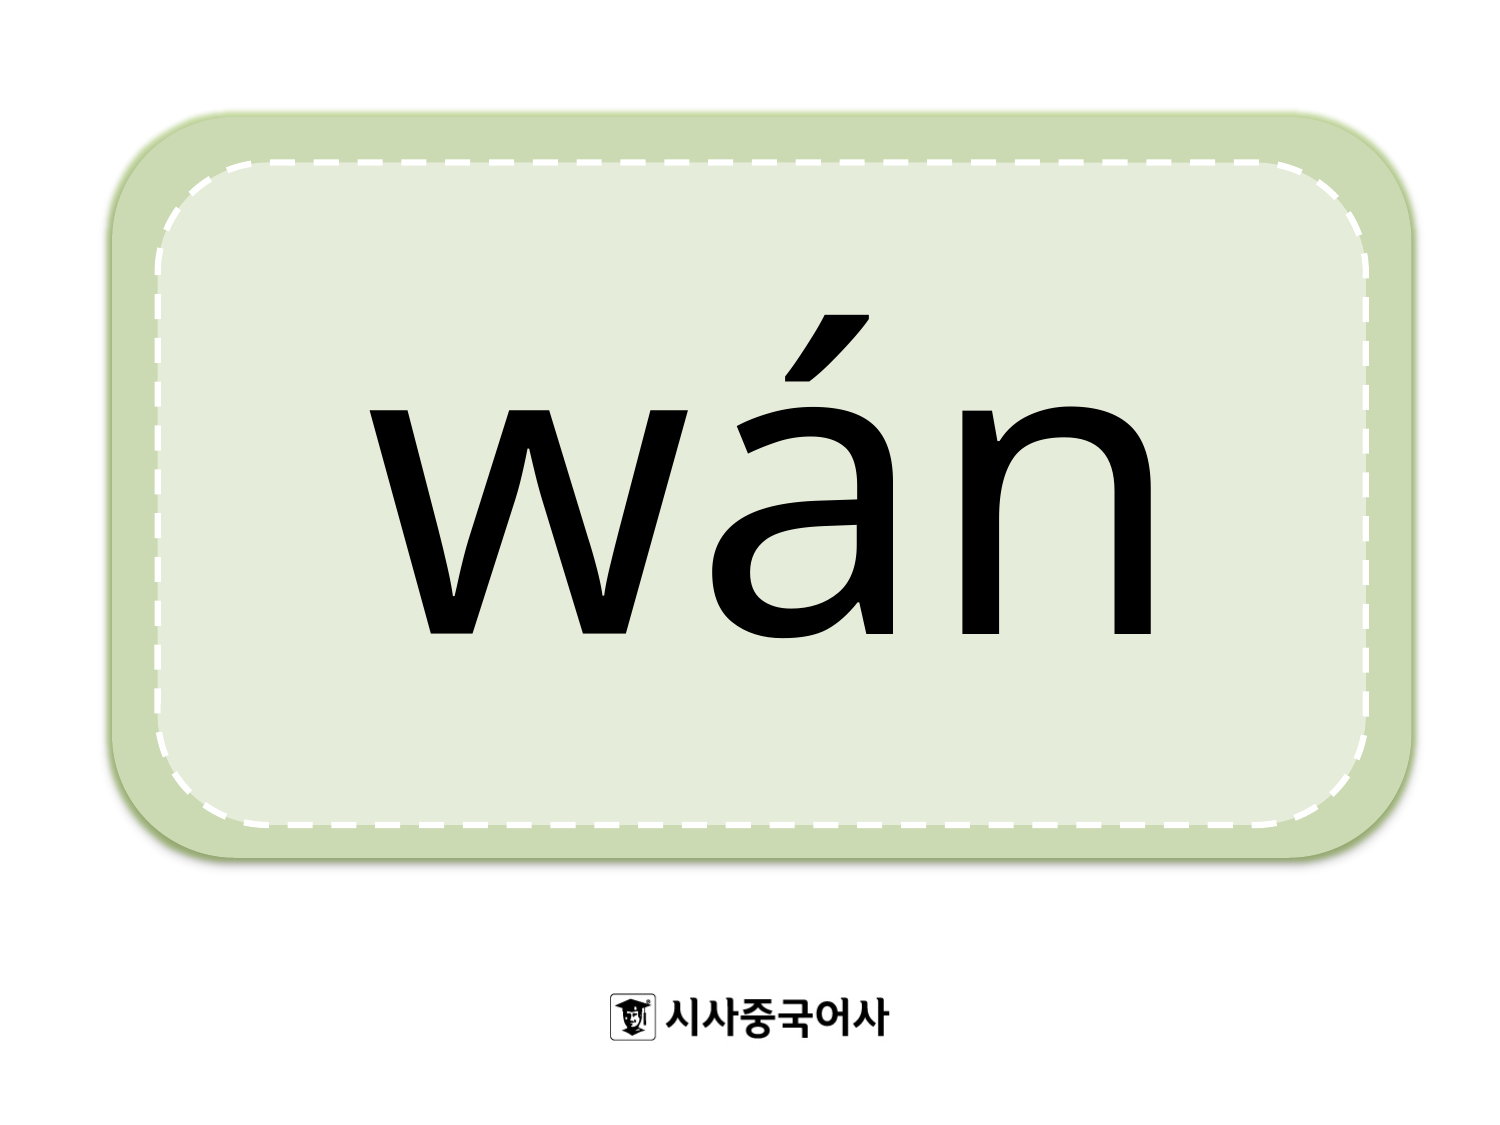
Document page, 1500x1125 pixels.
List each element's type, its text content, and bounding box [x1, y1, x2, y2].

text_box wán [171, 136, 1380, 799]
picture [602, 987, 898, 1047]
